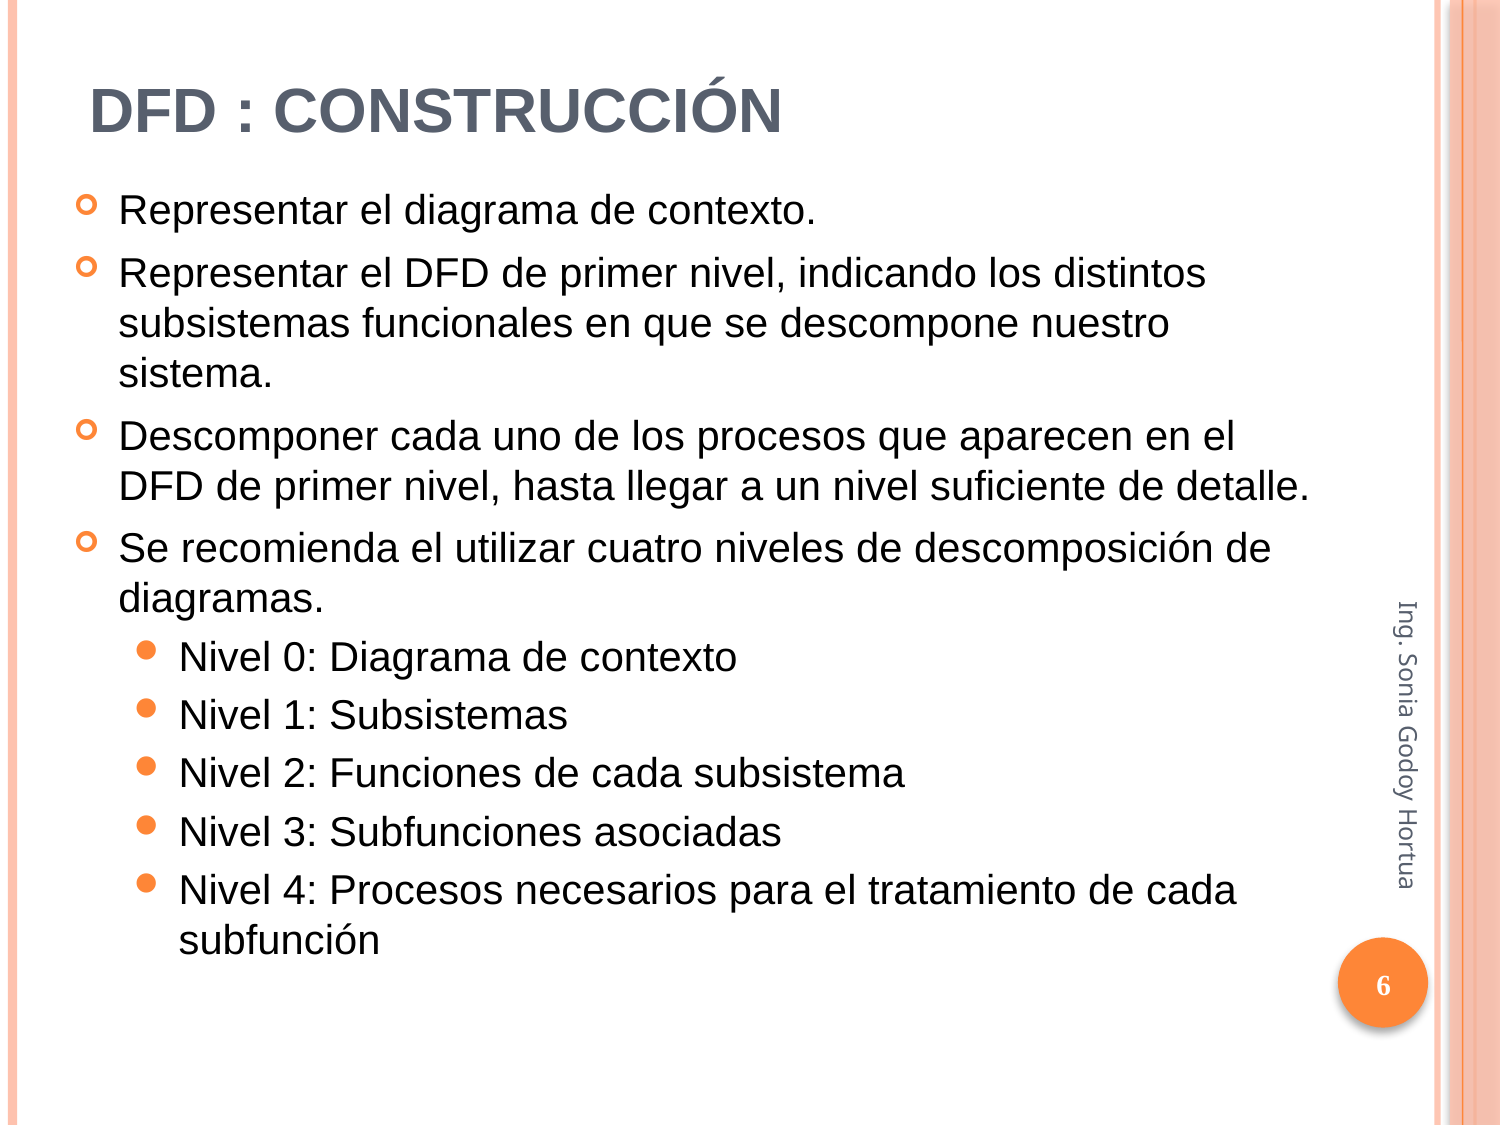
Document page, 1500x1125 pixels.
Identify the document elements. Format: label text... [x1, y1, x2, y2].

footer Ing. Sonia Godoy Hortua [1379, 380, 1440, 906]
list Representar el diagrama de contexto. Representar el DFD de primer nivel, indicando los distintos subsistemas funcionales en que se descompone nuestro sistema. Descomponer cada uno de los procesos que aparecen en el DFD de primer nivel, hasta llegar a un nivel suficiente de detalle. Se recomienda el utilizar cuatro niveles de descomposición de diagramas. Nivel 0: Diagrama de contexto Nivel 1: Subsistemas Nivel 2: Funciones de cada subsistema Nivel 3: Subfunciones asociadas Nivel 4: Procesos necesarios para el tratamiento de cada subfunción [58, 175, 1348, 1067]
slide_number 6 [1333, 940, 1434, 1026]
title DFD : Construcción [75, 45, 1300, 153]
